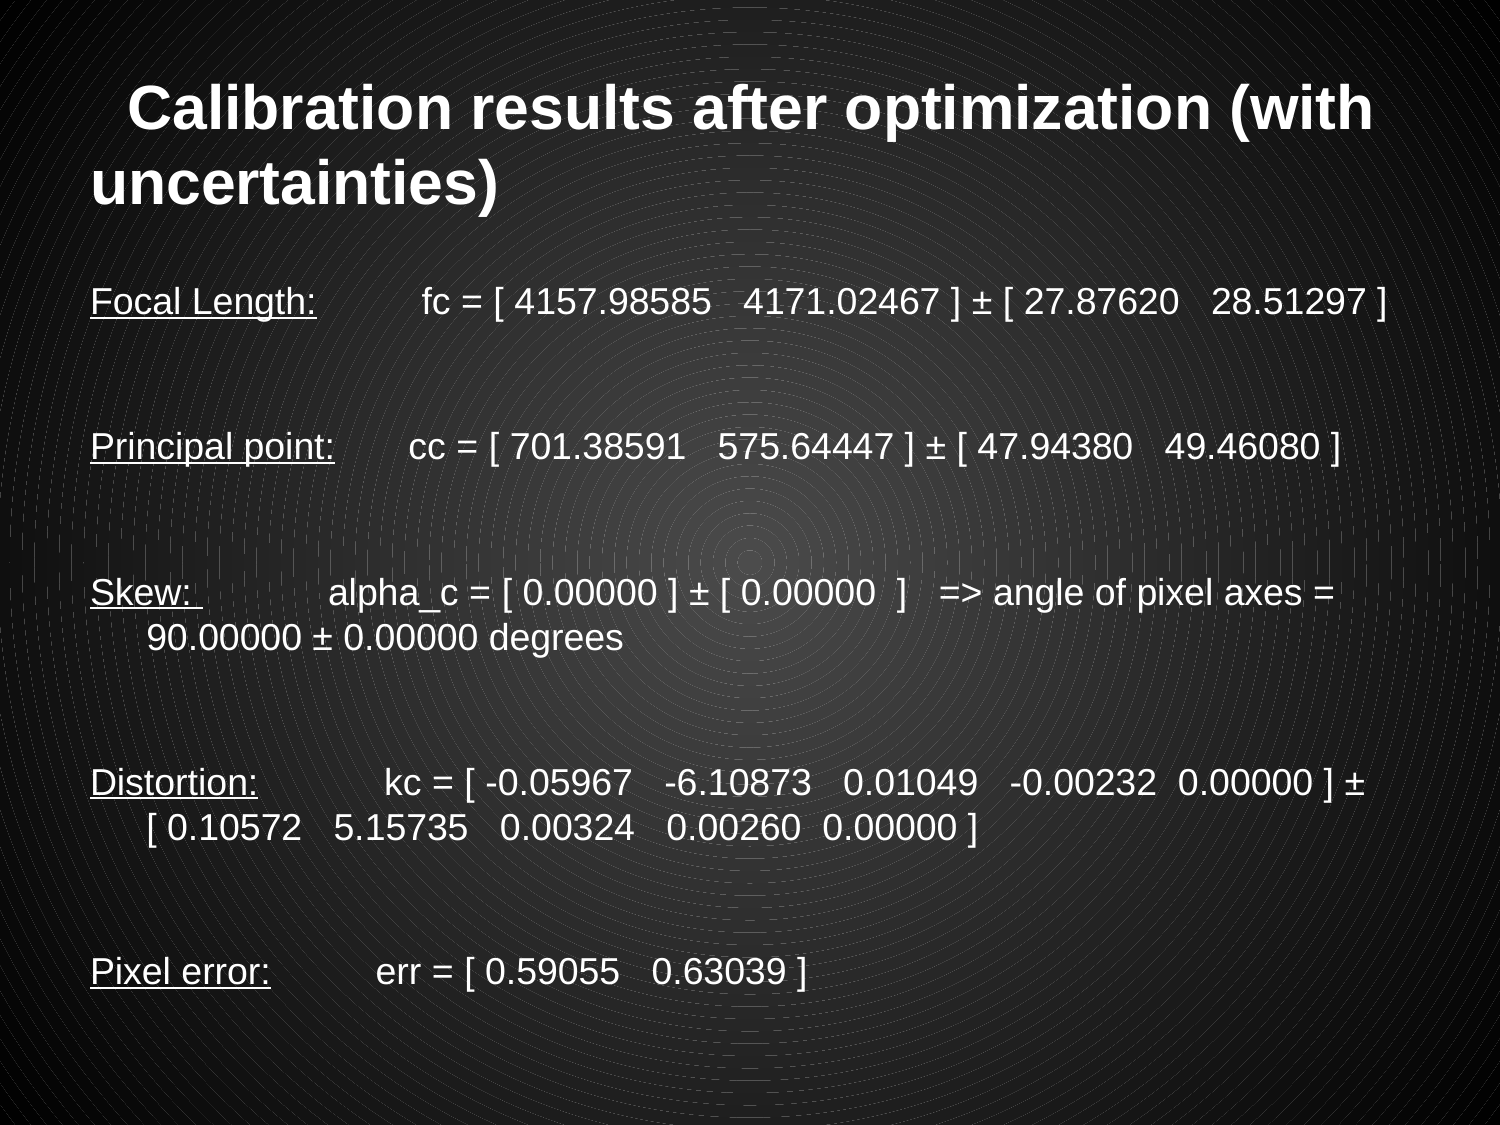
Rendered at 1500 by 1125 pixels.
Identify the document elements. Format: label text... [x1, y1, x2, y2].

title Calibration results after optimization (with uncertainties) [75, 14, 1425, 233]
list Focal Length: fc = [ 4157.98585 4171.02467 ] ± [ 27.87620 28.51297 ] Principal point: cc = [ 701.38591 575.64447 ] ± [ 47.94380 49.46080 ] Skew: alpha_c = [ 0.00000 ] ± [ 0.00000 ] => angle of pixel axes = 90.00000 ± 0.00000 degrees Distortion: kc = [ -0.05967 -6.10873 0.01049 -0.00232 0.00000 ] ± [ 0.10572 5.15735 0.00324 0.00260 0.00000 ] Pixel error: err = [ 0.59055 0.63039 ] [75, 262, 1425, 1095]
